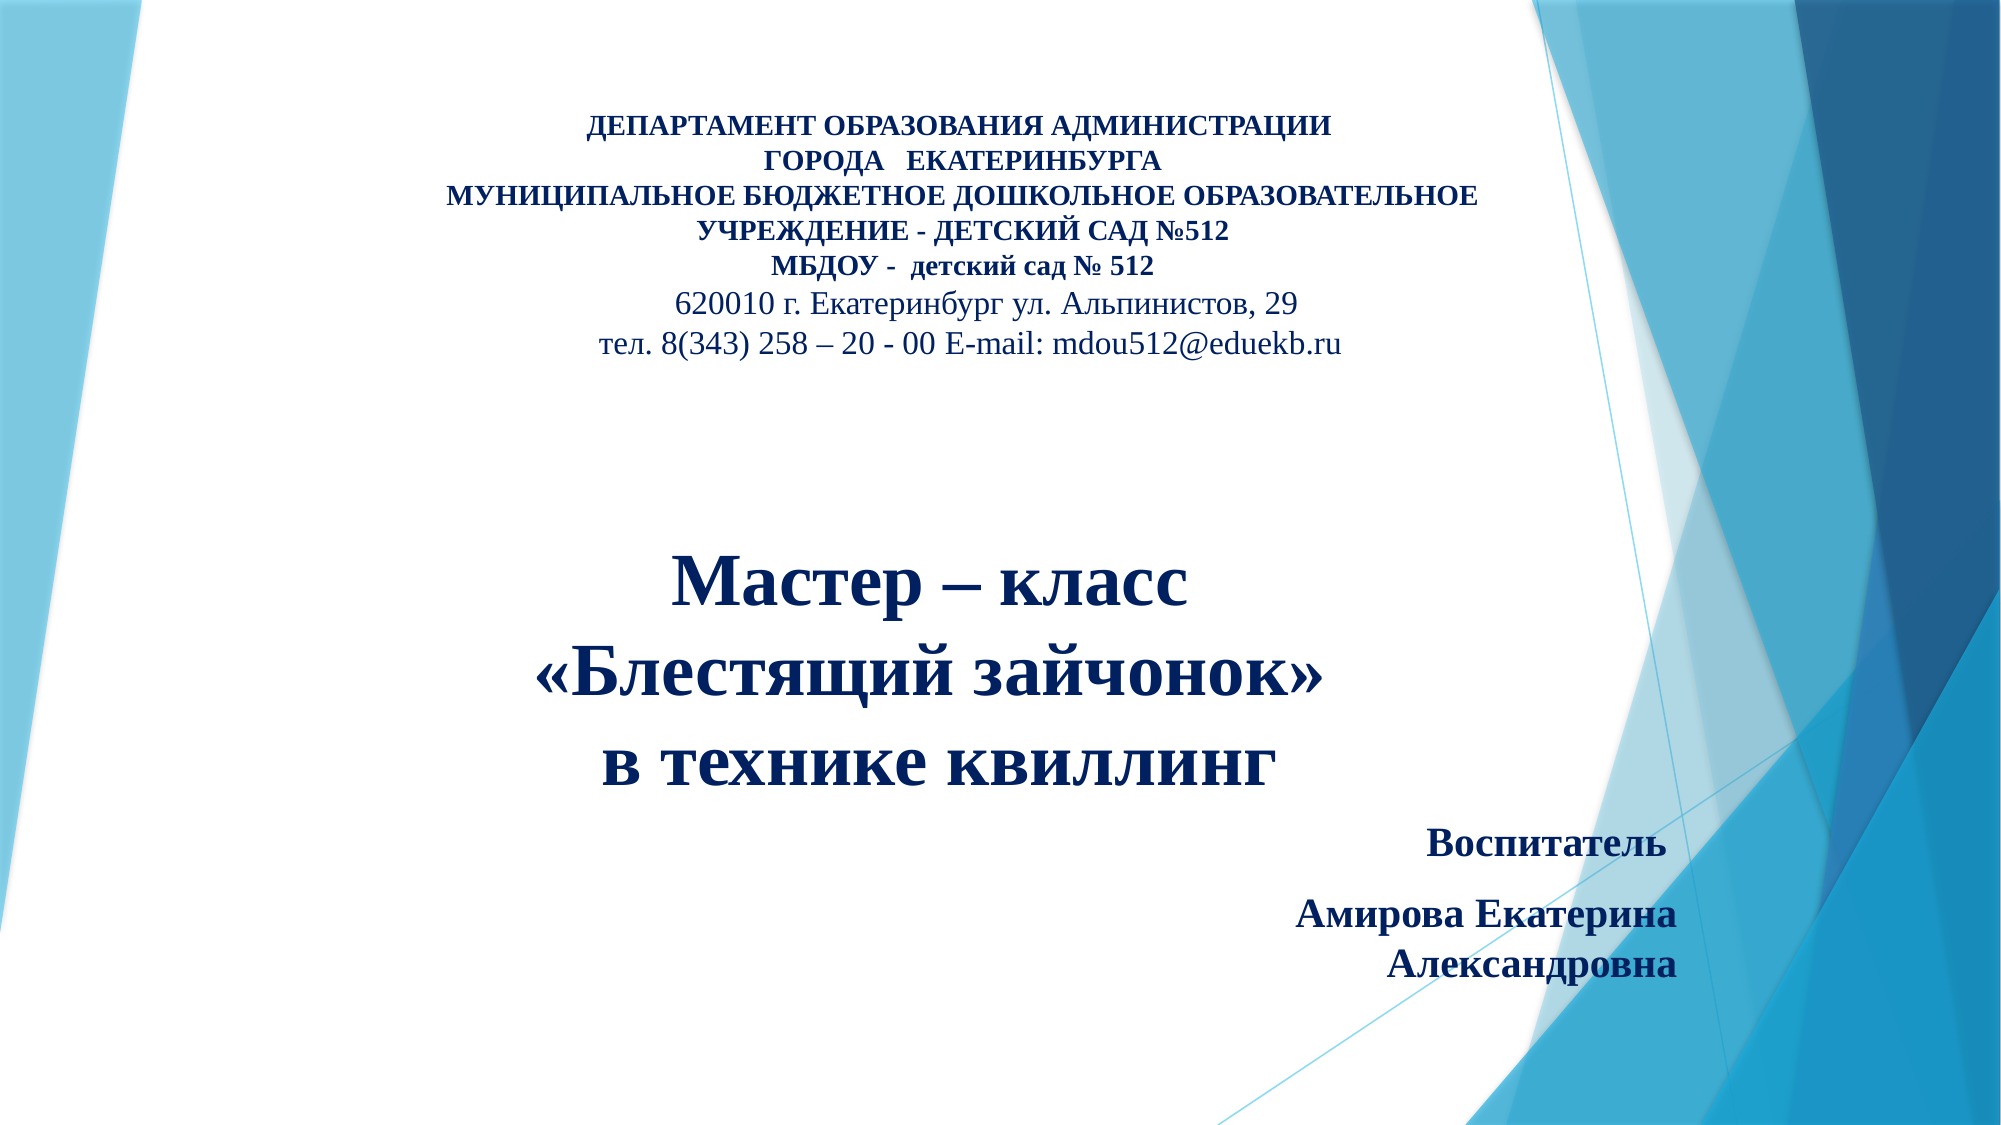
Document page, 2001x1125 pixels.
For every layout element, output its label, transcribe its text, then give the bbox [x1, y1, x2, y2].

text_box ДЕПАРТАМЕНТ ОБРАЗОВАНИЯ АДМИНИСТРАЦИИ ГОРОДА ЕКАТЕРИНБУРГА МУНИЦИПАЛЬНОЕ БЮДЖЕТНОЕ ДОШКОЛЬНОЕ ОБРАЗОВАТЕЛЬНОЕ УЧРЕЖДЕНИЕ - ДЕТСКИЙ САД №512 МБДОУ - детский сад № 512 620010 г. Екатеринбург ул. Альпинистов, 29 тел. 8(343) 258 – 20 - 00 E-mail: mdou512@eduekb.ru [396, 98, 1529, 404]
title Мастер – класс «Блестящий зайчонок» в технике квиллинг [247, 30, 1632, 808]
subtitle Воспитатель Амирова Екатерина Александровна [1206, 807, 1693, 1000]
